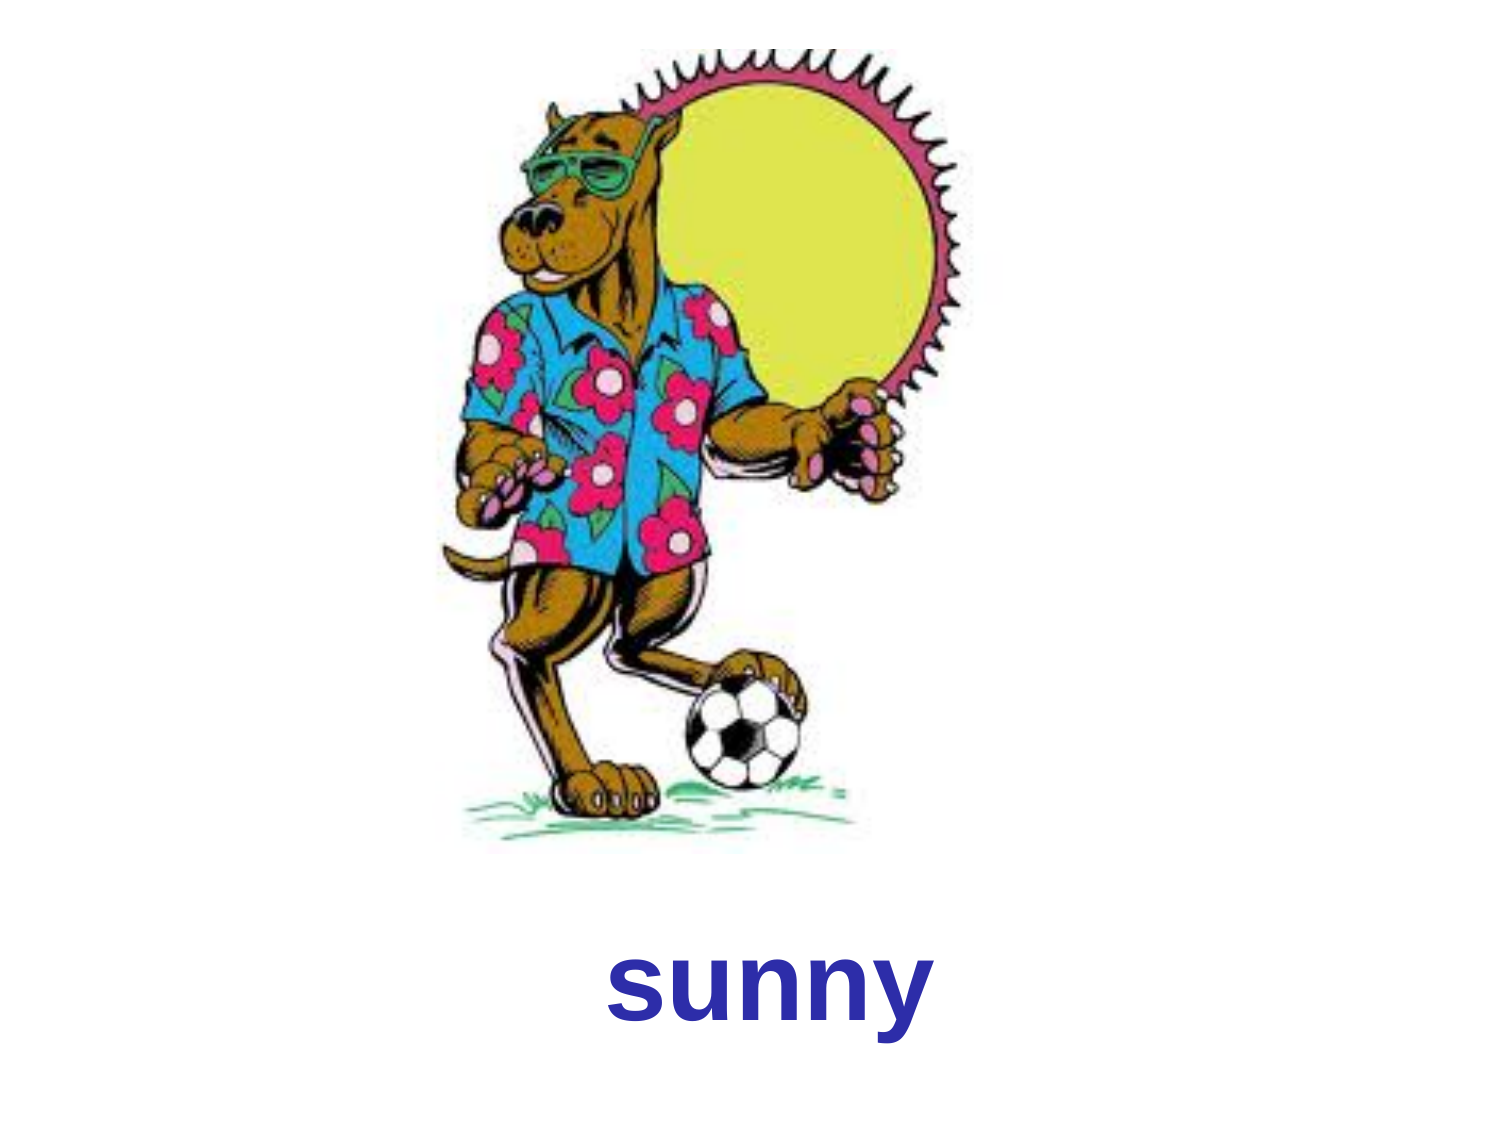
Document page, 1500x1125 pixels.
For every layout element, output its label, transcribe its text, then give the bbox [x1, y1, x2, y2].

picture [387, 49, 1026, 854]
text_box sunny [589, 899, 951, 1050]
